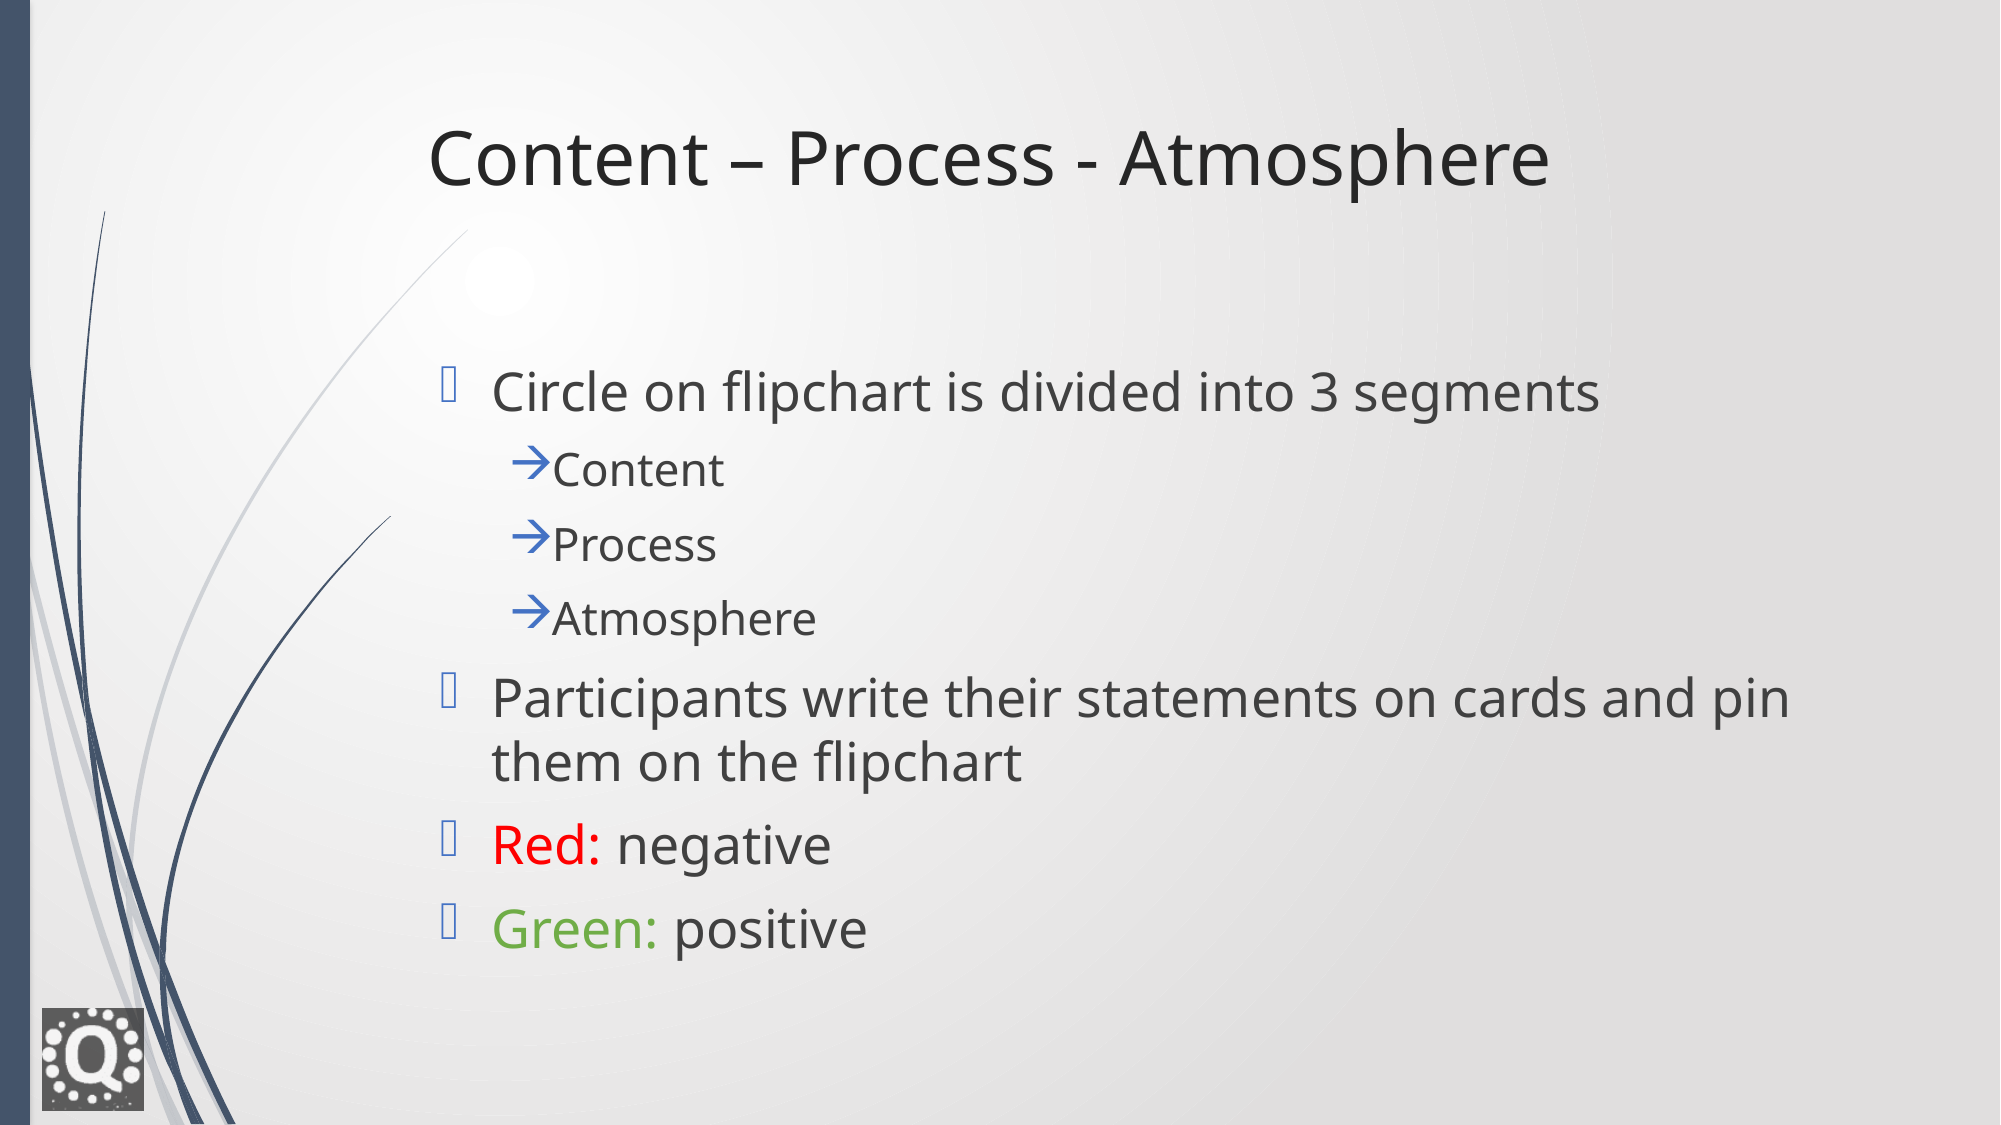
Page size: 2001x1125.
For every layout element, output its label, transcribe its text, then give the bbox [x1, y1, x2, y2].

title Content – Process - Atmosphere [269, 102, 1731, 313]
list Circle on flipchart is divided into 3 segments Content Process Atmosphere Participants write their statements on cards and pin them on the flipchart Red: negative Green: positive [424, 350, 1888, 970]
picture [42, 1008, 144, 1111]
